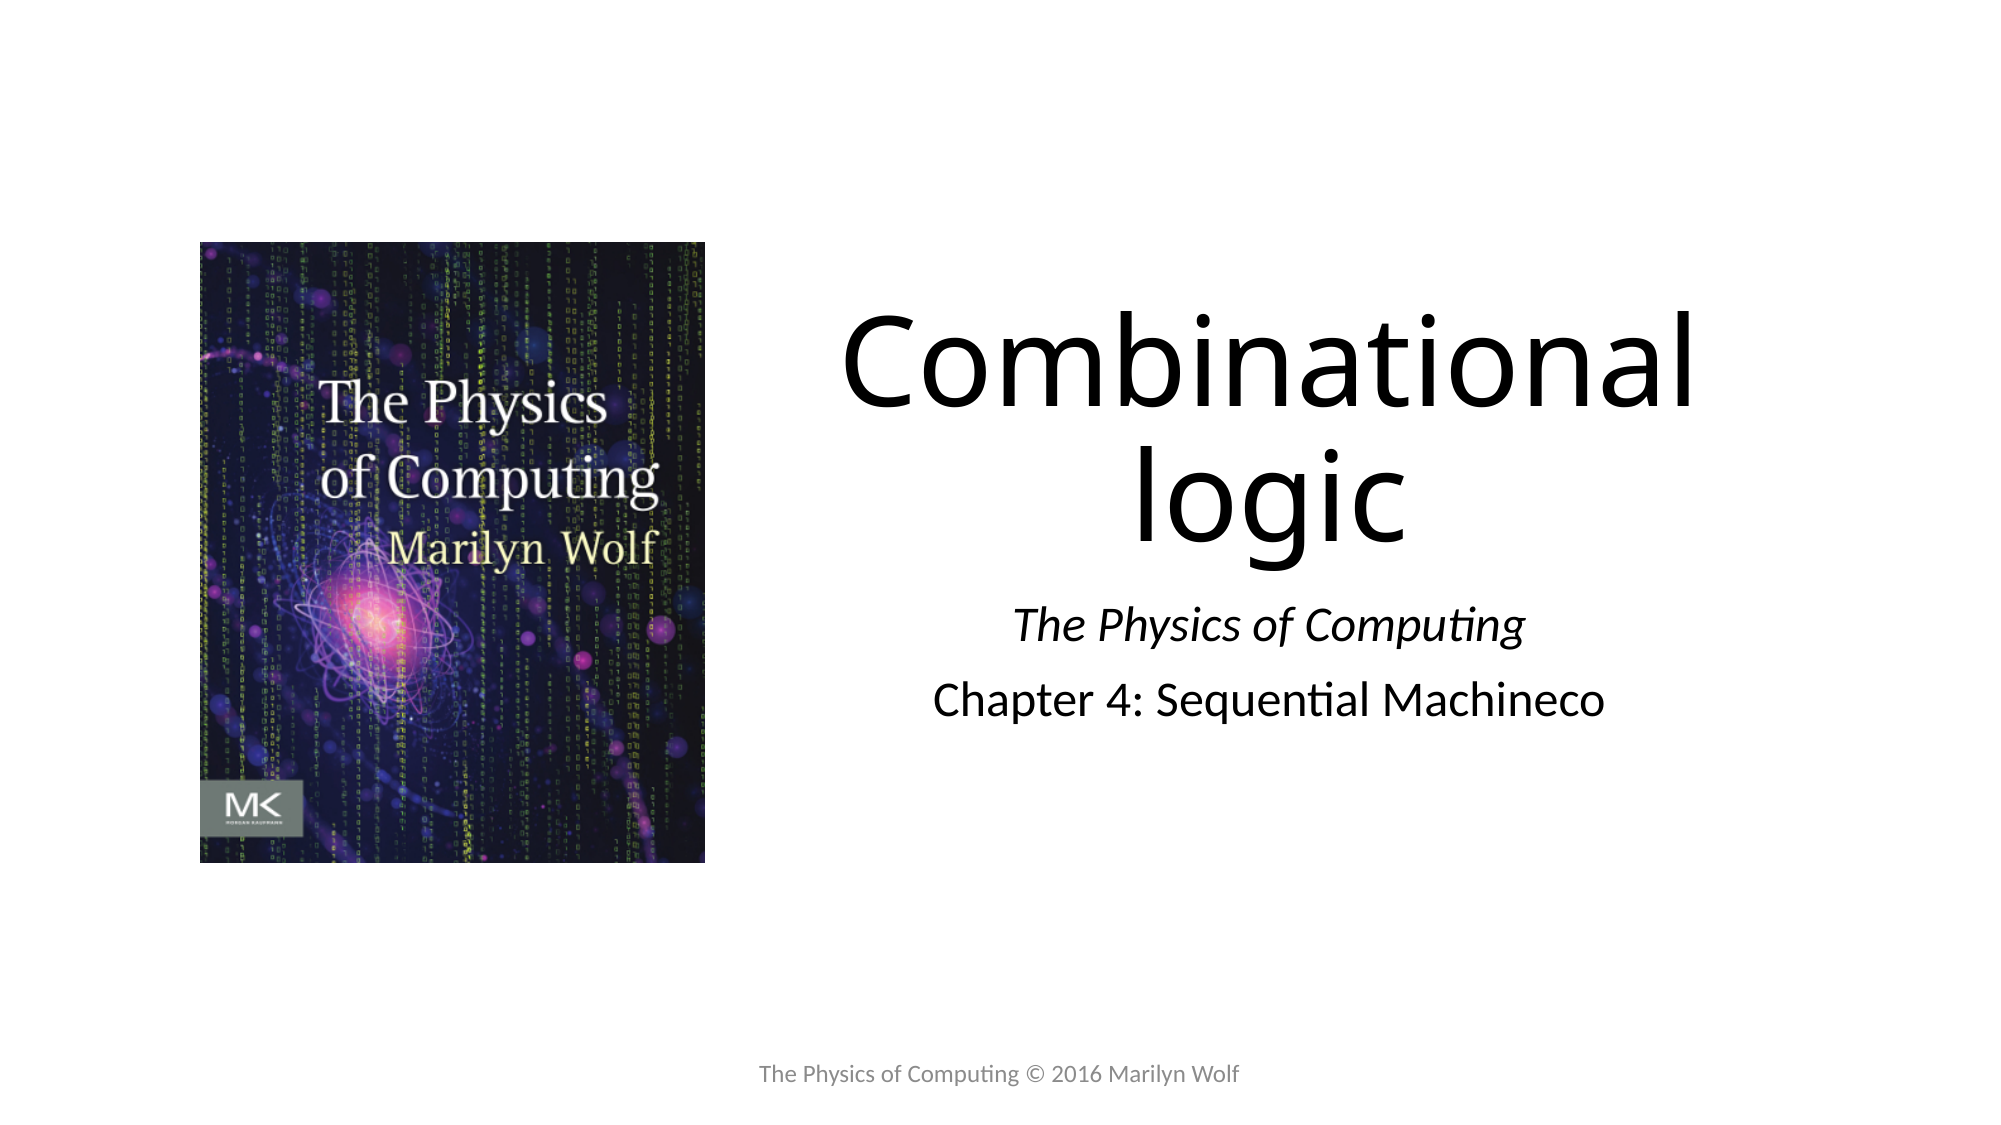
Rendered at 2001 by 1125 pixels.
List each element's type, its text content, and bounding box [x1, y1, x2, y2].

subtitle The Physics of Computing Chapter 4: Sequential Machineco [788, 590, 1750, 863]
title Combinational logic [788, 184, 1750, 576]
footer The Physics of Computing © 2016 Marilyn Wolf [662, 1042, 1338, 1103]
picture [200, 242, 705, 863]
